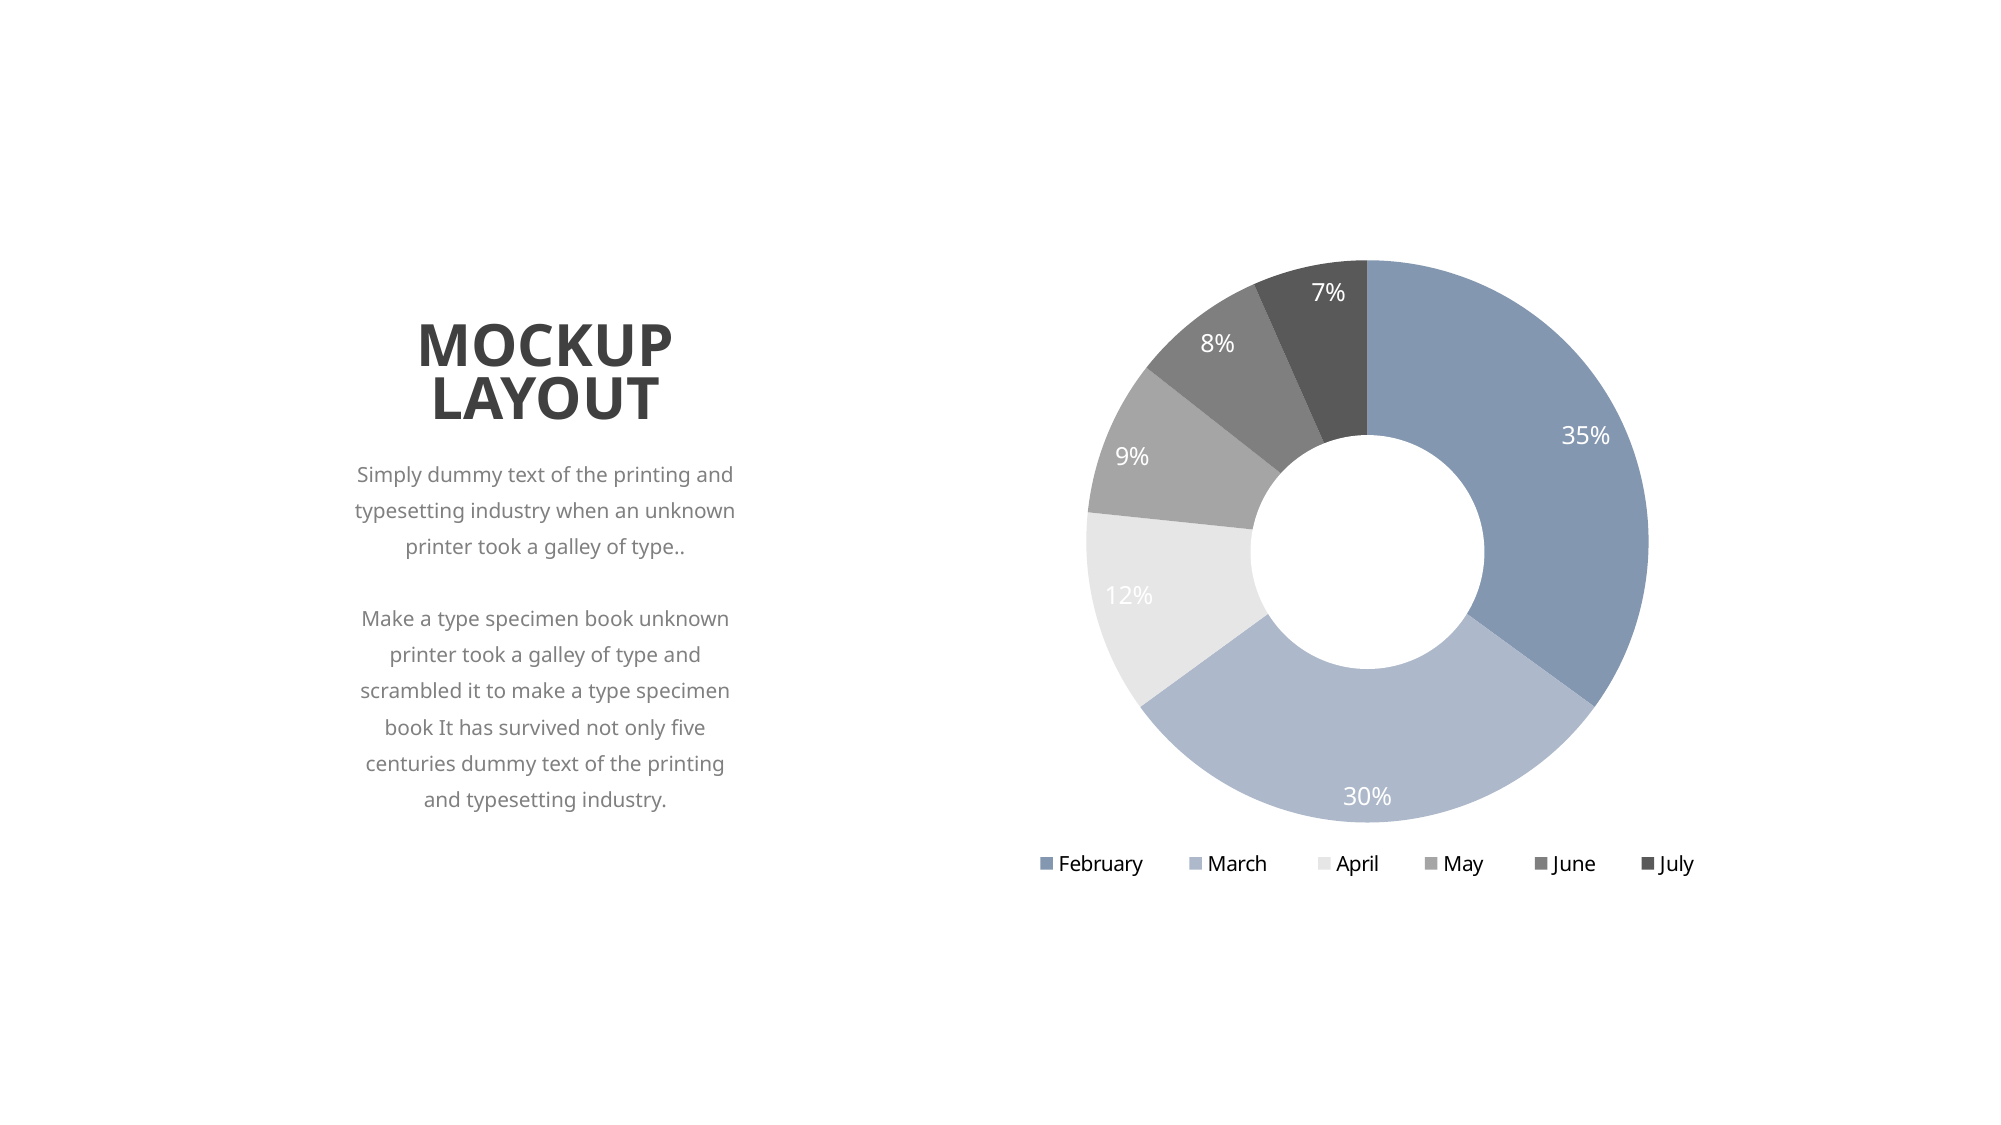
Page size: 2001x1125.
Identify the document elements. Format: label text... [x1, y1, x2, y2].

text_box Simply dummy text of the printing and typesetting industry when an unknown printer took a galley of type.. Make a type specimen book unknown printer took a galley of type and scrambled it to make a type specimen book It has survived not only five centuries dummy text of the printing and typesetting industry. [339, 406, 752, 891]
chart [1000, 217, 1735, 887]
text_box MOCKUP LAYOUT [351, 317, 739, 406]
